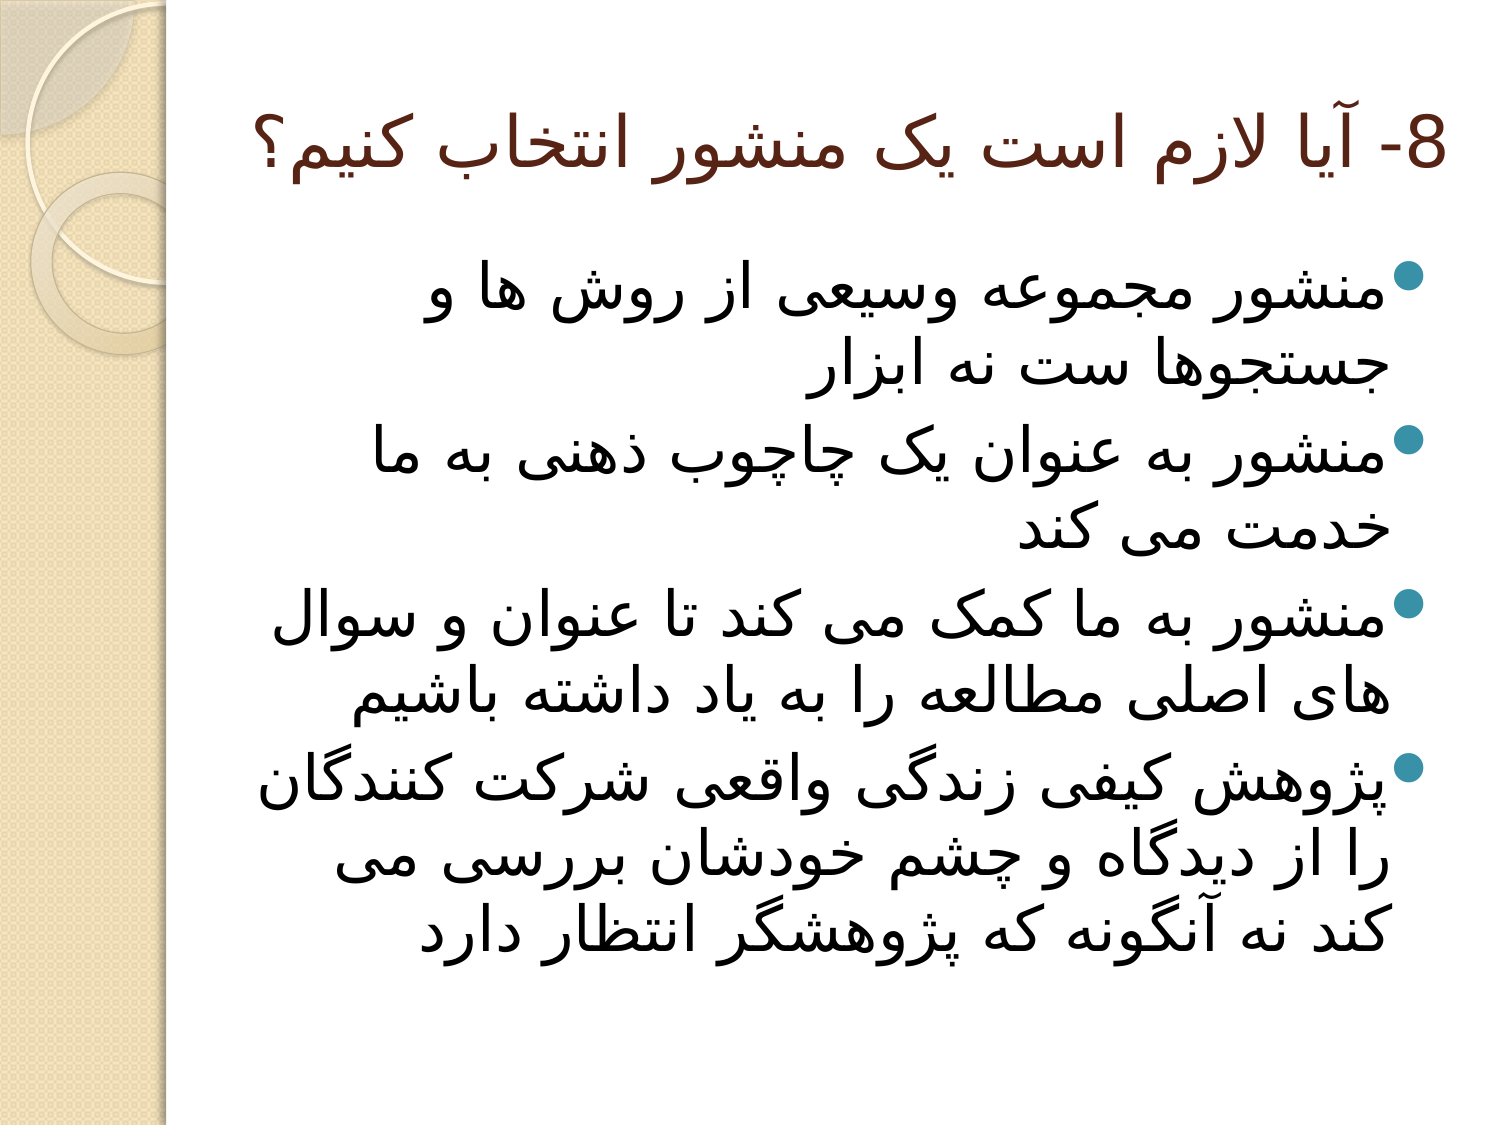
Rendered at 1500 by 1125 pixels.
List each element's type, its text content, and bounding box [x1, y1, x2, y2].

list منشور مجموعه وسیعی از روش ها و جستجوها ست نه ابزار منشور به عنوان یک چاچوب ذهنی به ما خدمت می کند منشور به ما کمک می کند تا عنوان و سوال های اصلی مطالعه را به یاد داشته باشیم پژوهش کیفی زندگی واقعی شرکت کنندگان را از دیدگاه و چشم خودشان بررسی می کند نه آنگونه که پژوهشگر انتظار دارد [235, 237, 1466, 1025]
title 8- آیا لازم است یک منشور انتخاب کنیم؟ [235, 45, 1466, 233]
